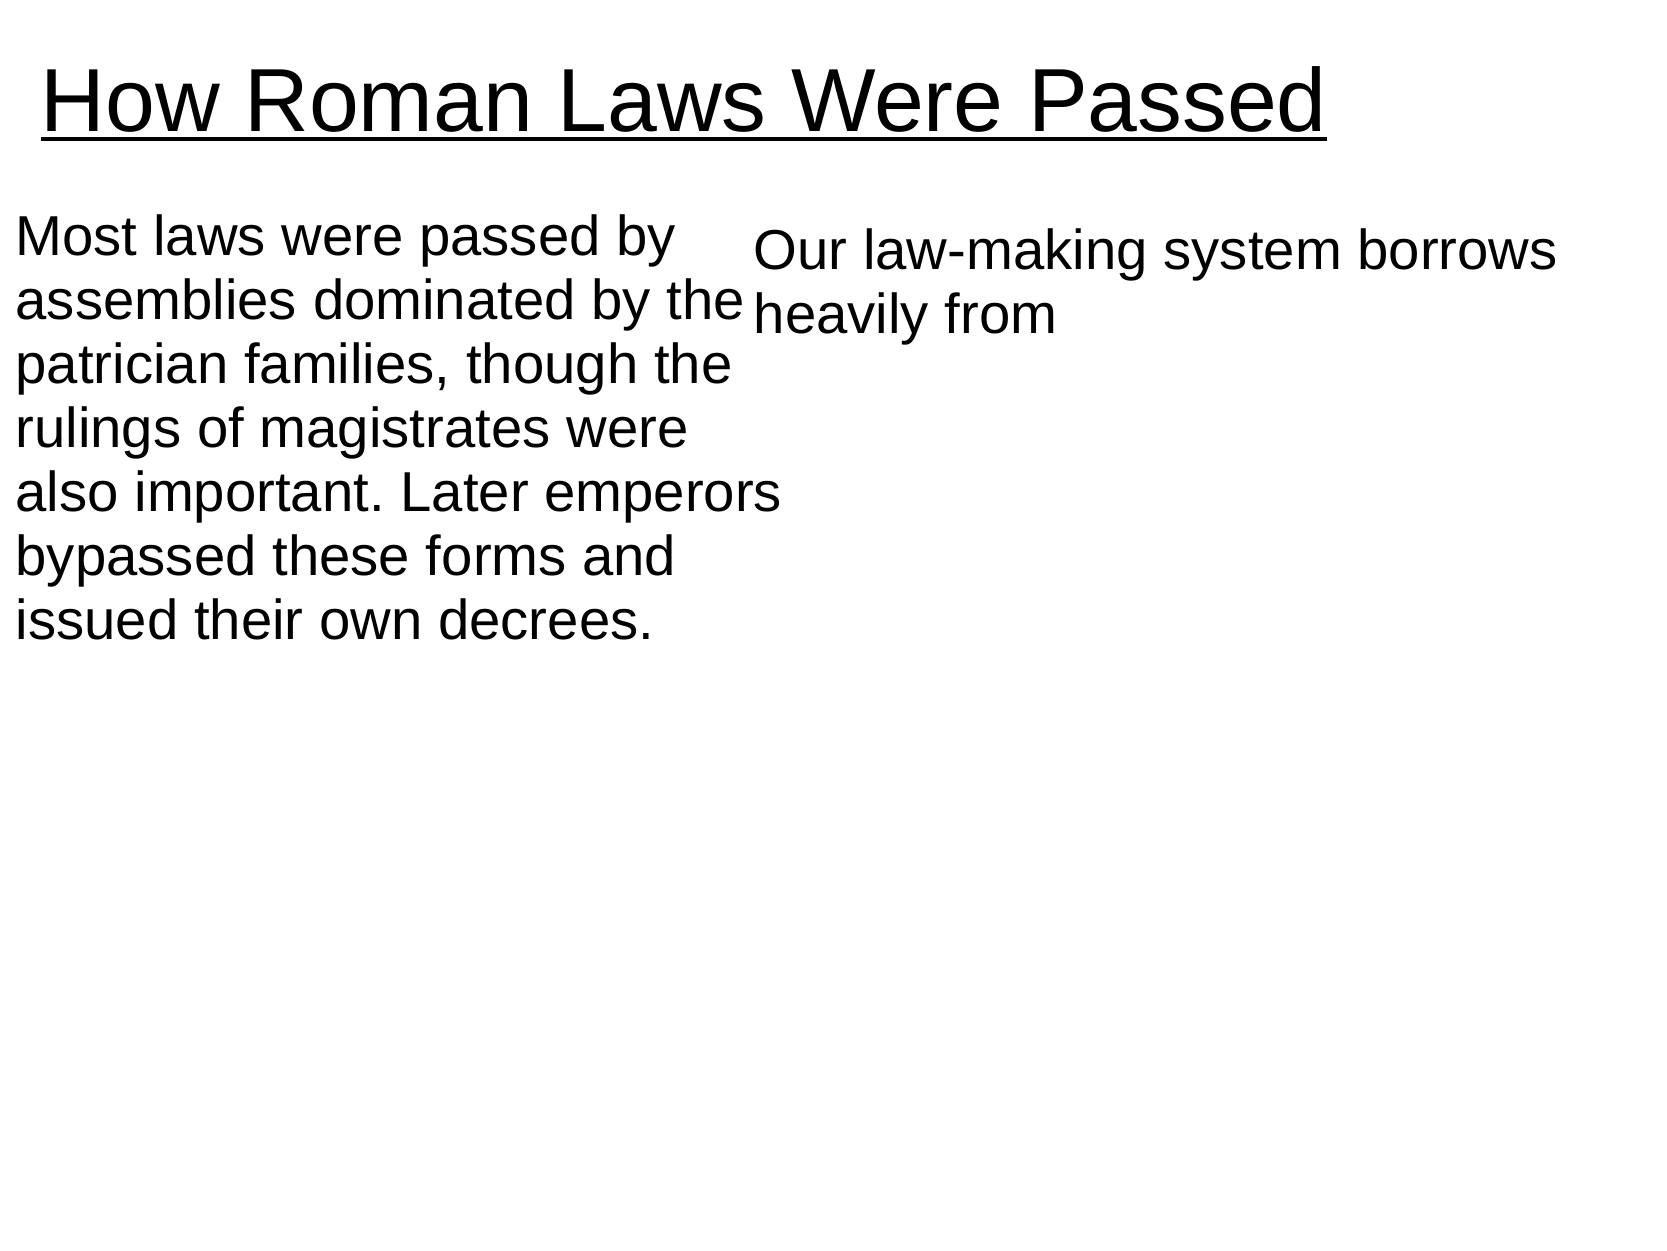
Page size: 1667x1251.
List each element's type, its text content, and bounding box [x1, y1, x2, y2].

list Most laws were passed by assemblies dominated by the patrician families, though the rulings of magistrates were also important. Later emperors bypassed these forms and issued their own decrees. [15, 203, 796, 1131]
text_box Our law-making system borrows heavily from [753, 217, 1563, 347]
title How Roman Laws Were Passed [40, 49, 1627, 201]
